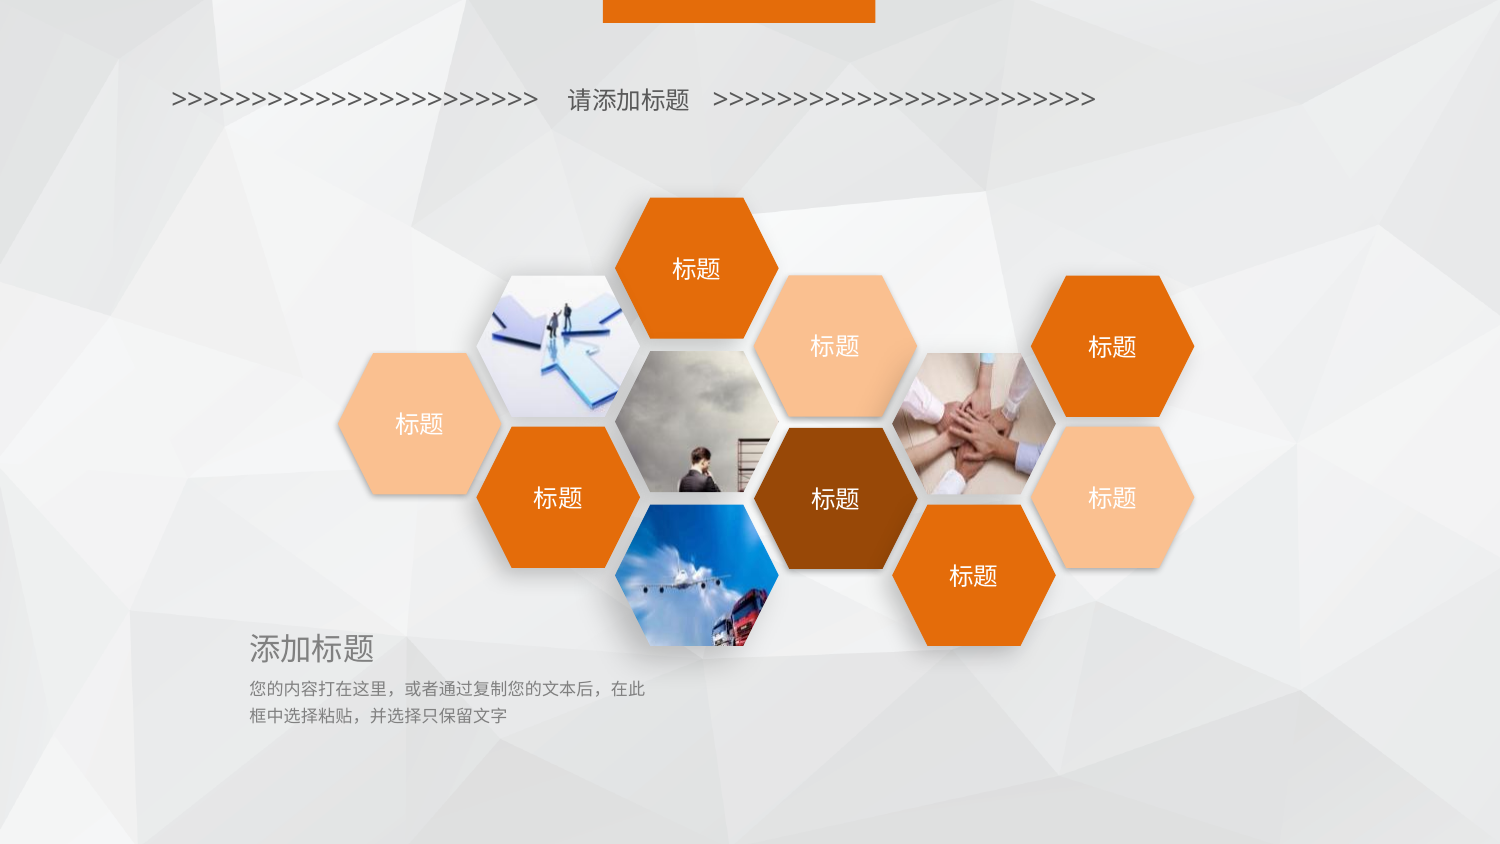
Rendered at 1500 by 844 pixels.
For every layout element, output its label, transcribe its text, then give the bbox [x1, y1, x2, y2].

text_box 标题 [891, 503, 1057, 647]
text_box [614, 349, 781, 495]
text_box 标题 [475, 425, 641, 569]
text_box 标题 [614, 196, 780, 340]
text_box >>>>>>>>>>>>>>>>>>>>>>> 请添加标题 >>>>>>>>>>>>>>>>>>>>>>>> [158, 74, 1367, 122]
text_box 标题 [1030, 274, 1196, 418]
text_box 您的内容打在这里，或者通过复制您的文本后，在此框中选择粘贴，并选择只保留文字 [240, 667, 663, 730]
text_box [613, 502, 781, 648]
text_box [890, 351, 1055, 497]
text_box 标题 [337, 352, 503, 496]
picture [0, 0, 1500, 844]
text_box 添加标题 [240, 632, 418, 667]
text_box [474, 273, 642, 419]
text_box 标题 [753, 427, 919, 570]
text_box 标题 [752, 274, 918, 418]
text_box [601, 0, 877, 25]
text_box 标题 [1030, 425, 1196, 569]
